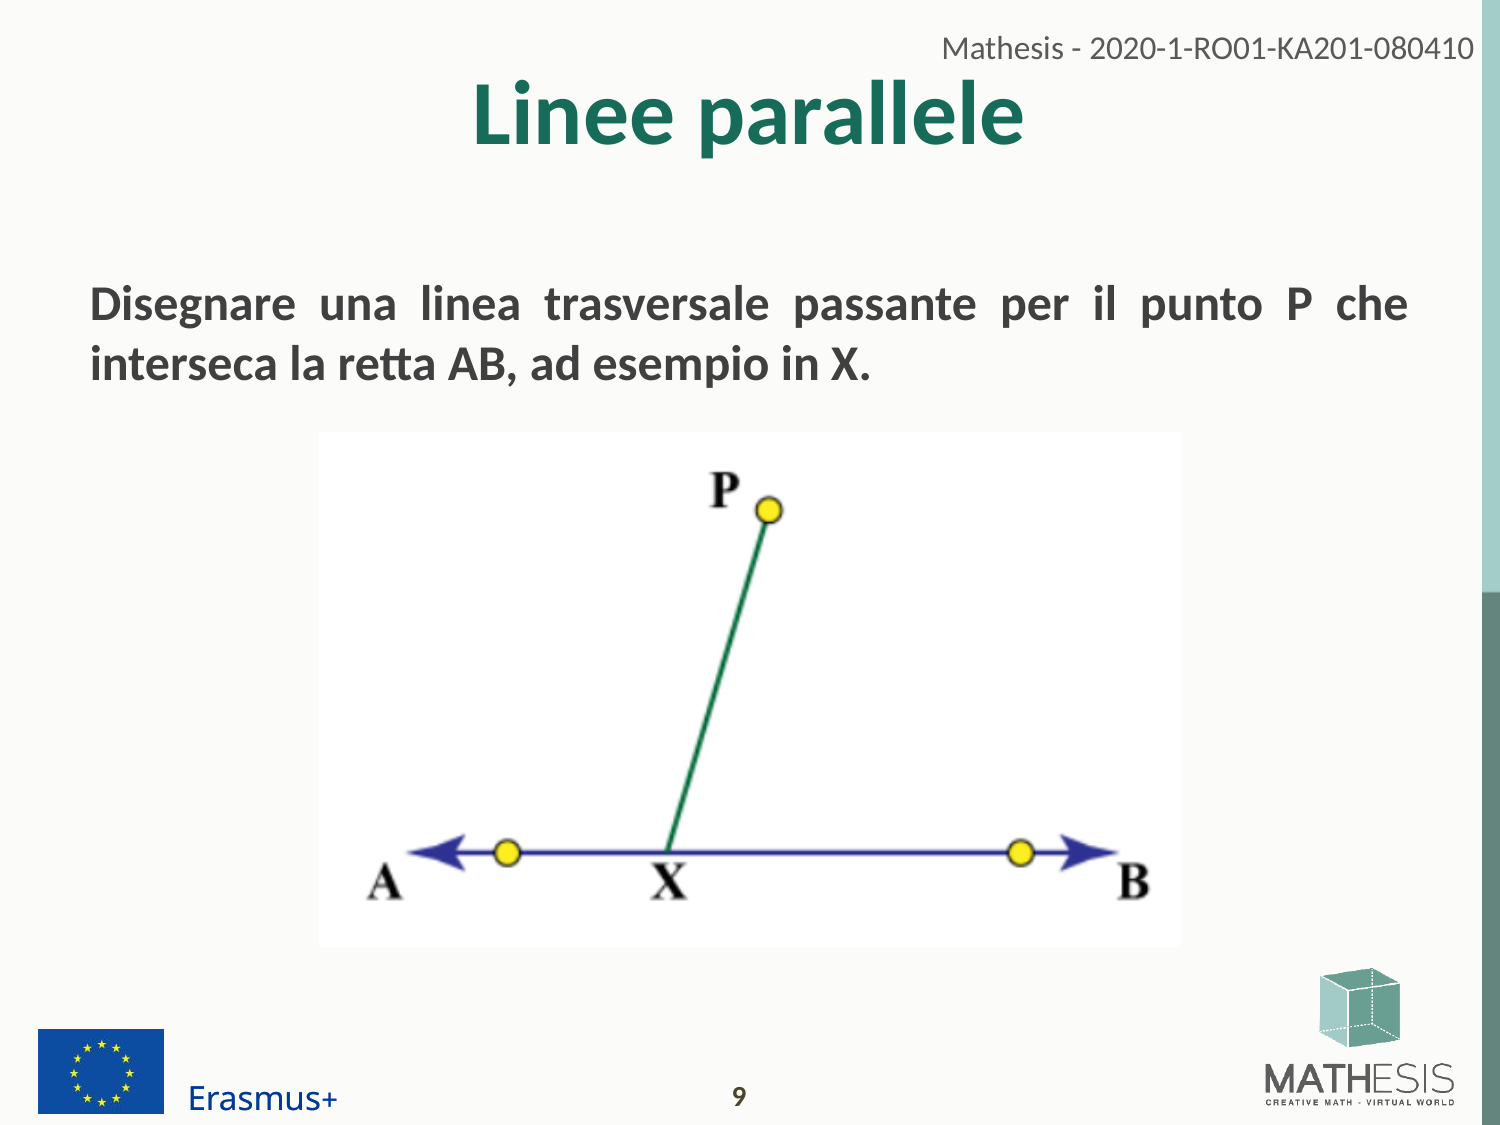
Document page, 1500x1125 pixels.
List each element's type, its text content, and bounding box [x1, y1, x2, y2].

list Disegnare una linea trasversale passante per il punto P che interseca la retta AB, ad esempio in X. [75, 262, 1425, 1005]
picture [318, 432, 1182, 948]
picture [38, 1029, 164, 1114]
title Linee parallele [75, 45, 1425, 233]
